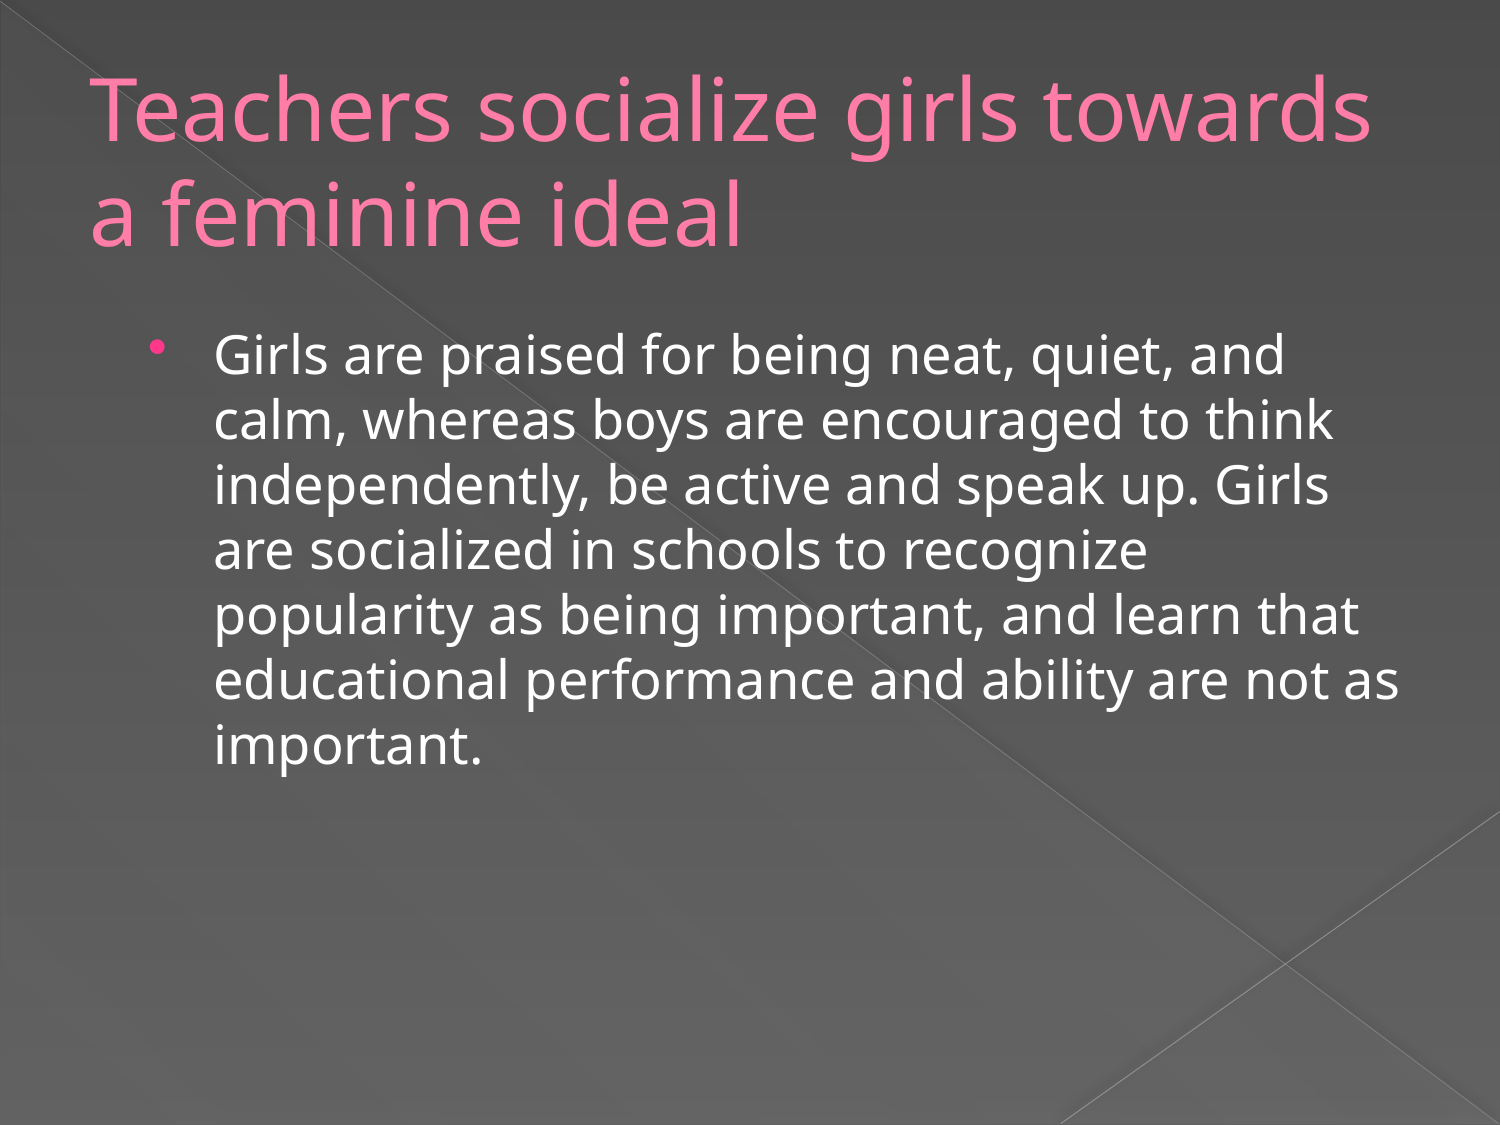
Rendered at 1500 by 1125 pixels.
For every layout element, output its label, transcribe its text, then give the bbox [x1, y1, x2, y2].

title Teachers socialize girls towards a feminine ideal [75, 43, 1425, 274]
list Girls are praised for being neat, quiet, and calm, whereas boys are encouraged to think independently, be active and speak up. Girls are socialized in schools to recognize popularity as being important, and learn that educational performance and ability are not as important. [125, 312, 1425, 1075]
